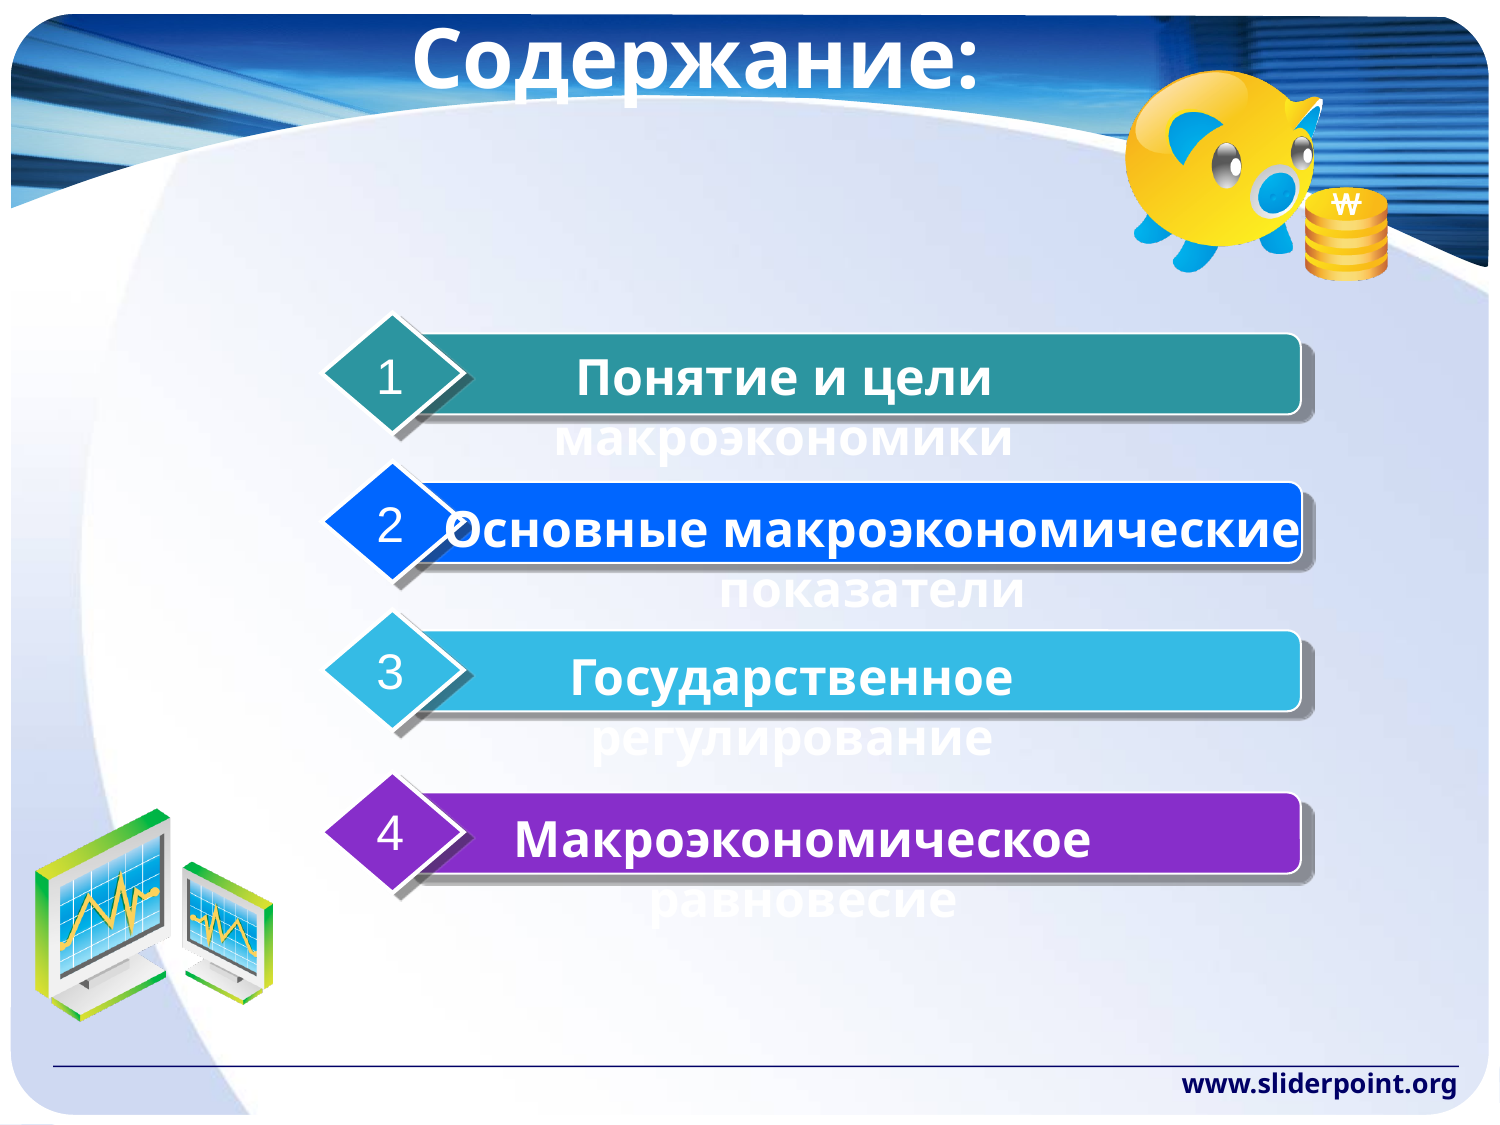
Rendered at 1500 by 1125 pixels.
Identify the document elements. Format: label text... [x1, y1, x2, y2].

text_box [321, 460, 1325, 583]
picture [11, 14, 1488, 1114]
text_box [321, 771, 1302, 894]
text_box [321, 609, 1302, 731]
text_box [321, 312, 1302, 435]
footer www.sliderpoint.org [997, 1057, 1474, 1111]
title Содержание: [88, 8, 1303, 102]
